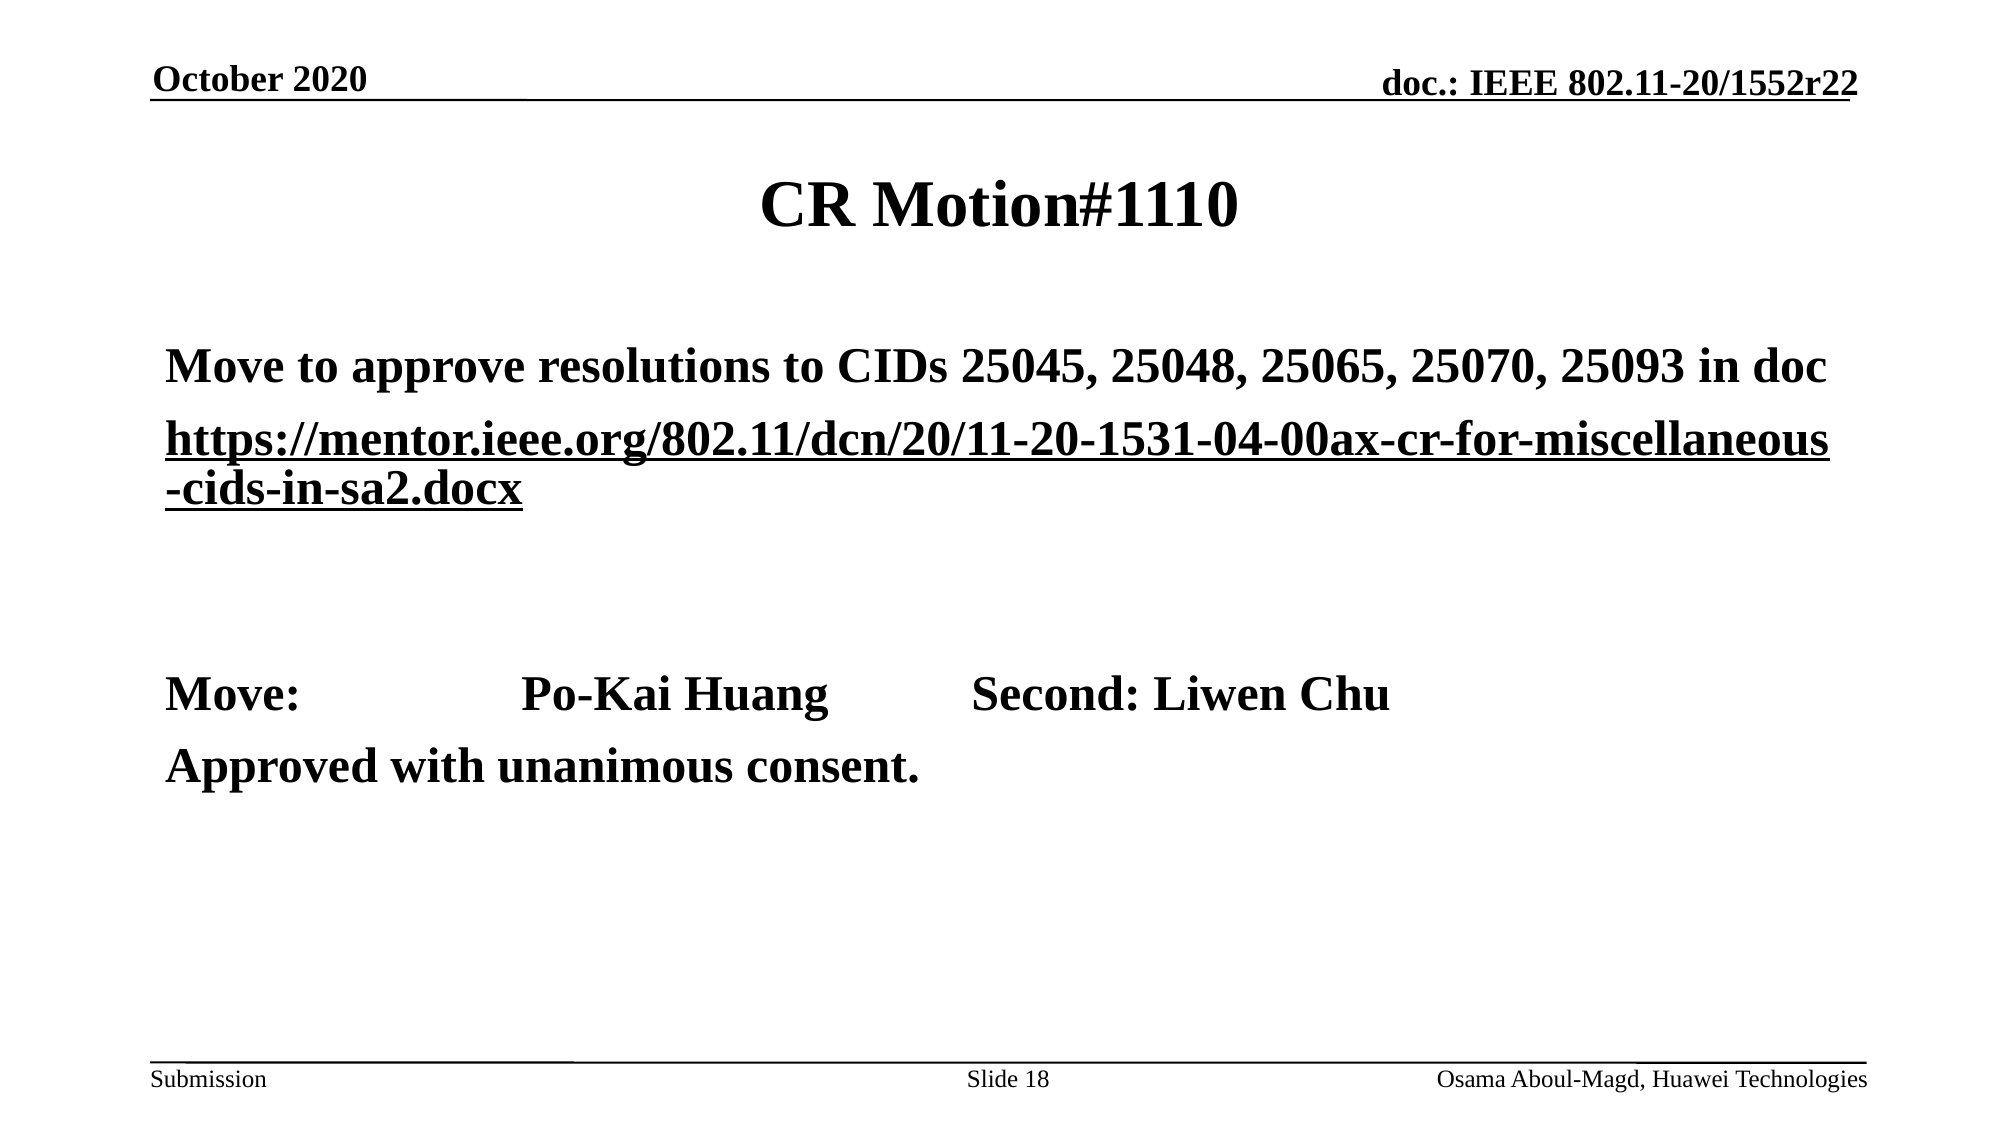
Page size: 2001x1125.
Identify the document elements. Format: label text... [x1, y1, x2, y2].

list Move to approve resolutions to CIDs 25045, 25048, 25065, 25070, 25093 in doc https://mentor.ieee.org/802.11/dcn/20/11-20-1531-04-00ax-cr-for-miscellaneous-cids-in-sa2.docx Move: Po-Kai Huang Second: Liwen Chu Approved with unanimous consent. [149, 324, 1850, 1000]
footer Osama Aboul-Magd, Huawei Technologies [1171, 1061, 1869, 1093]
slide_number Slide 18 [950, 1061, 1067, 1123]
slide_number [152, 54, 563, 100]
title CR Motion#1110 [149, 112, 1850, 288]
